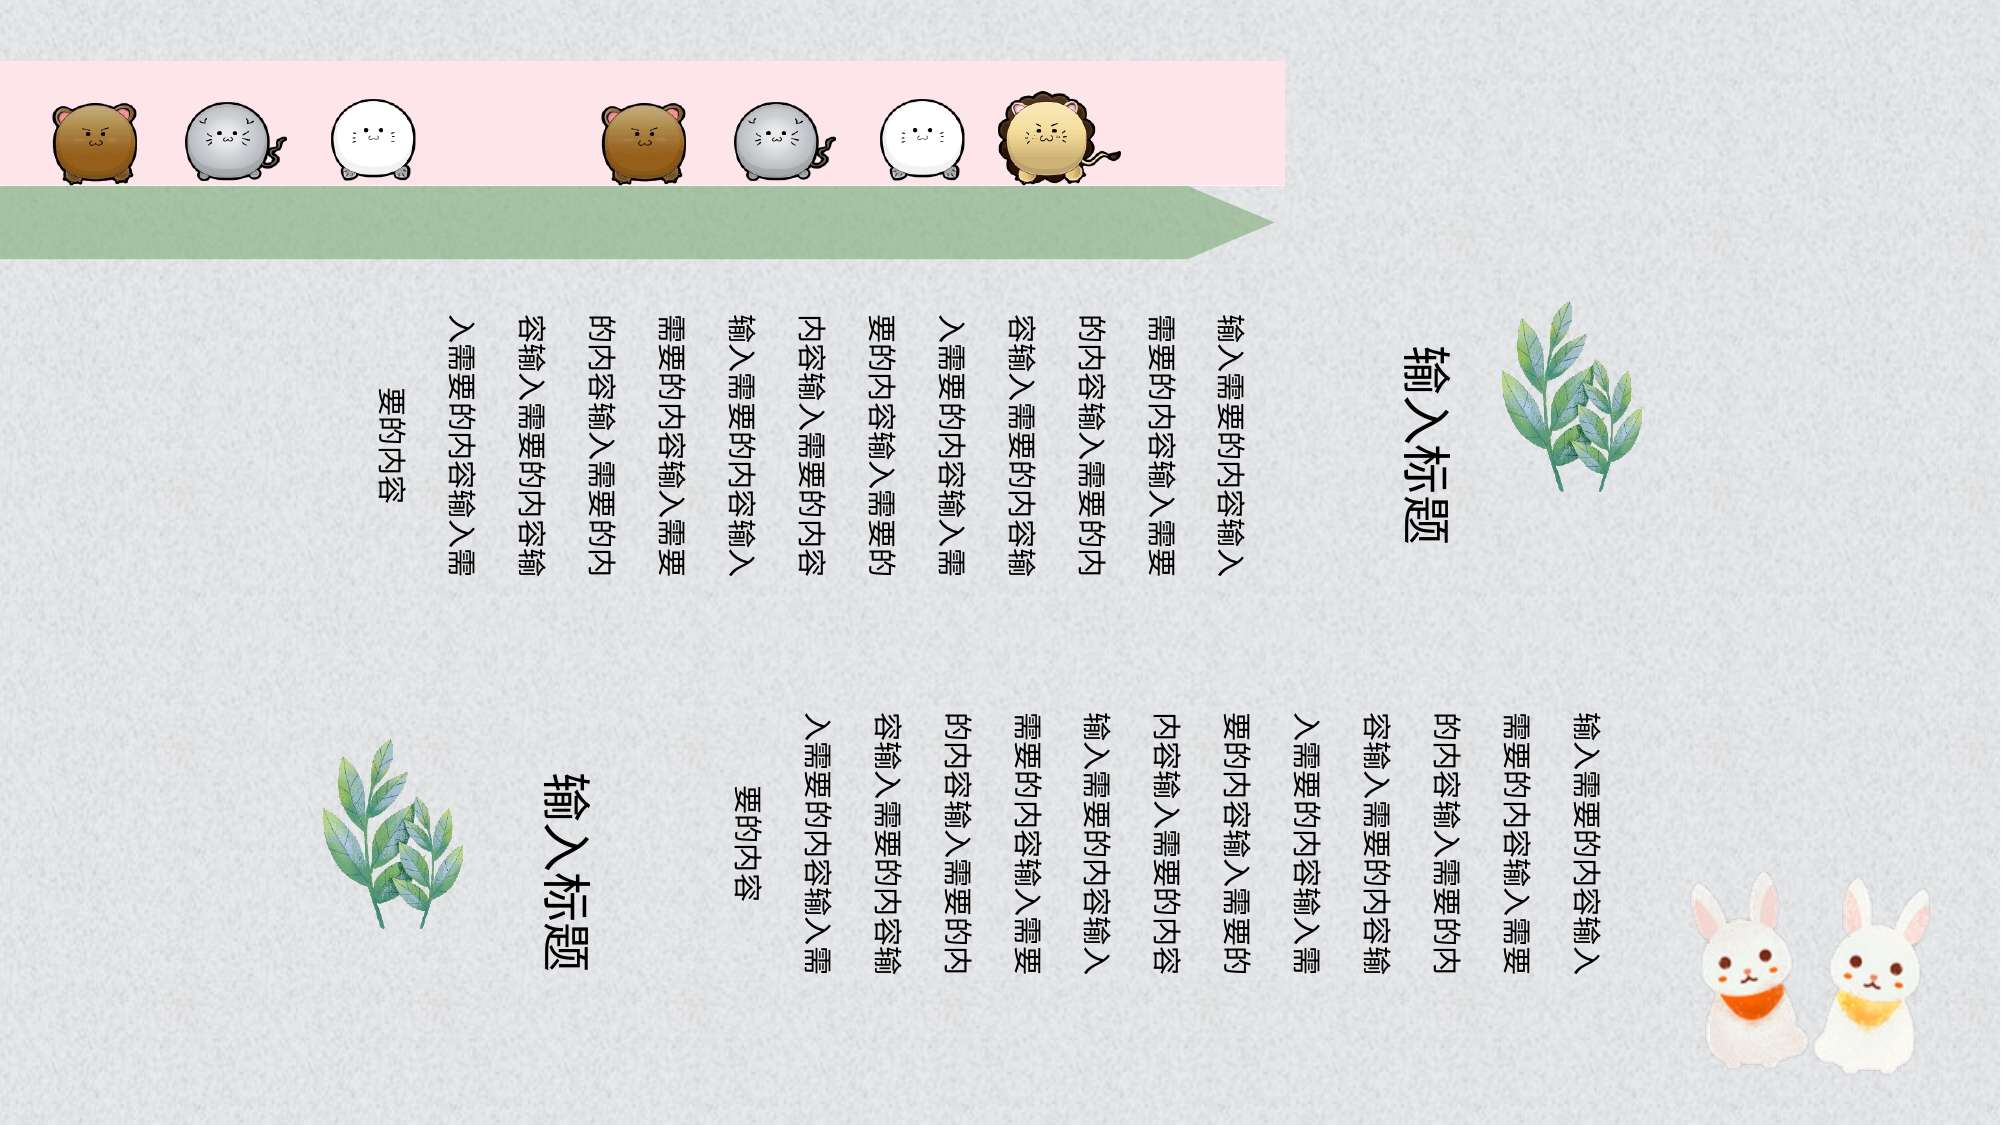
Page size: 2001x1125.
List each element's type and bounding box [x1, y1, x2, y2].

text_box [352, 294, 1648, 599]
text_box [0, 186, 1278, 261]
text_box [314, 691, 1648, 1026]
picture [1668, 848, 1981, 1087]
text_box [0, 61, 1285, 186]
